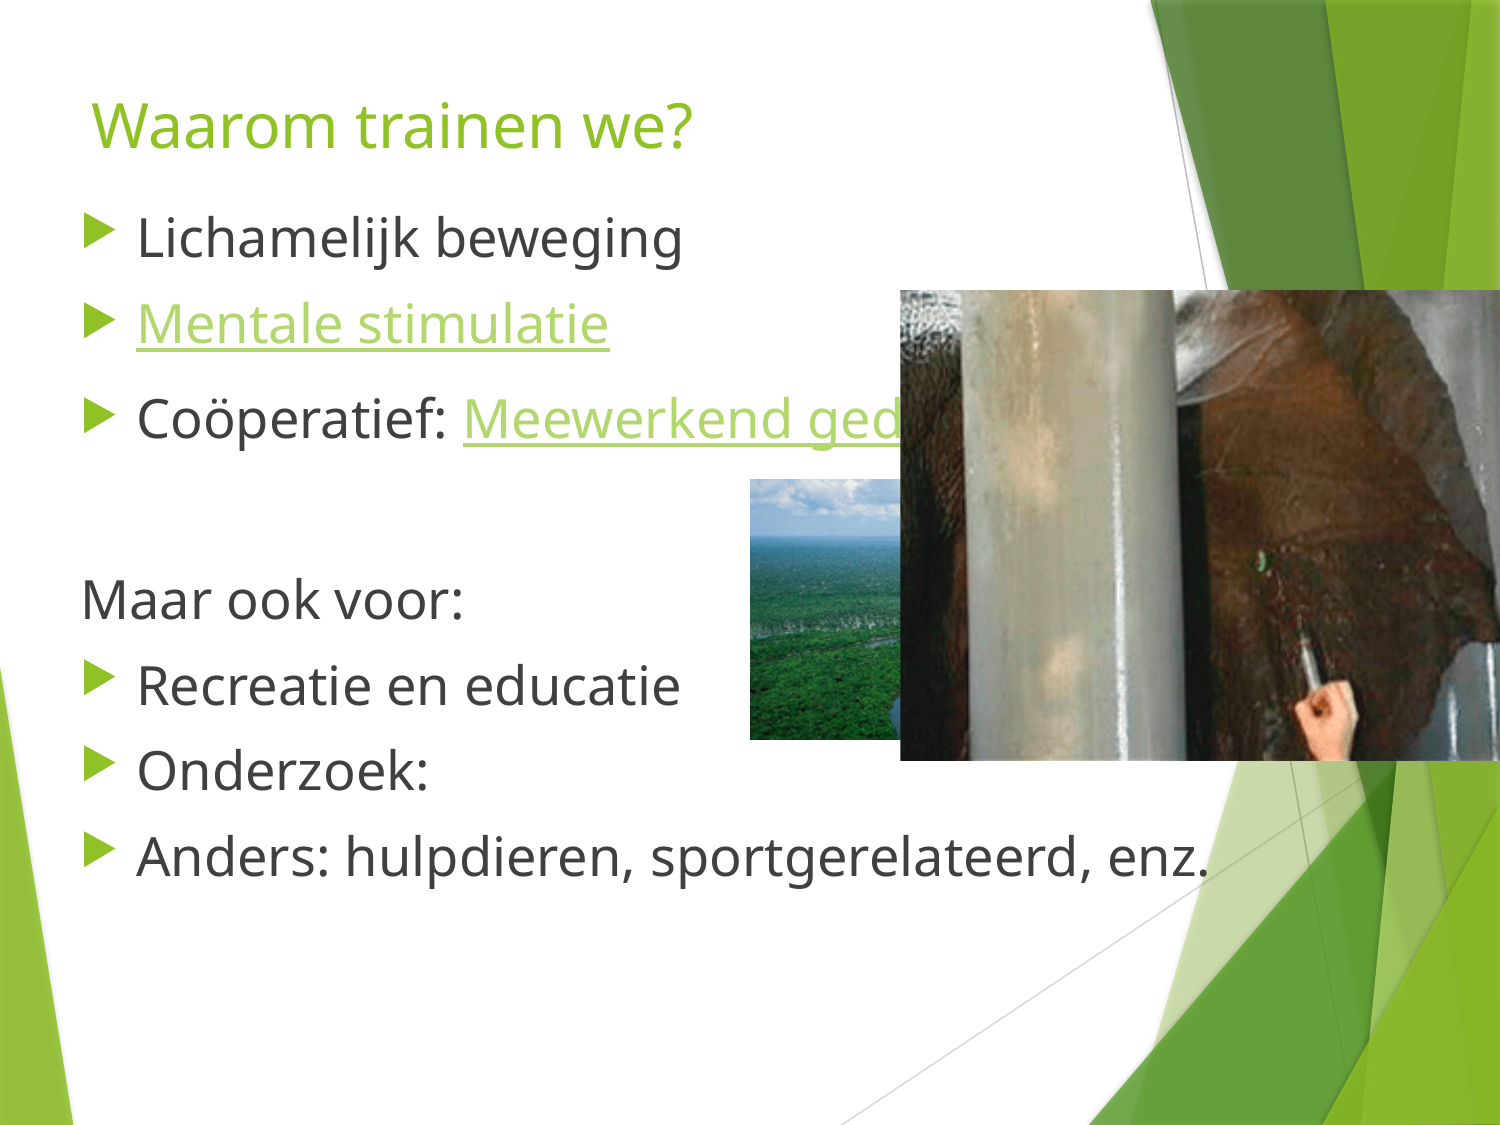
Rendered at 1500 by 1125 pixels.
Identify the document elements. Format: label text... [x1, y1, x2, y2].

list Lichamelijk beweging Mentale stimulatie Coöperatief: Meewerkend gedrag Maar ook voor: Recreatie en educatie Onderzoek: Anders: hulpdieren, sportgerelateerd, enz. [64, 196, 1415, 939]
picture [749, 290, 1500, 761]
title Waarom trainen we? [76, 78, 1427, 208]
